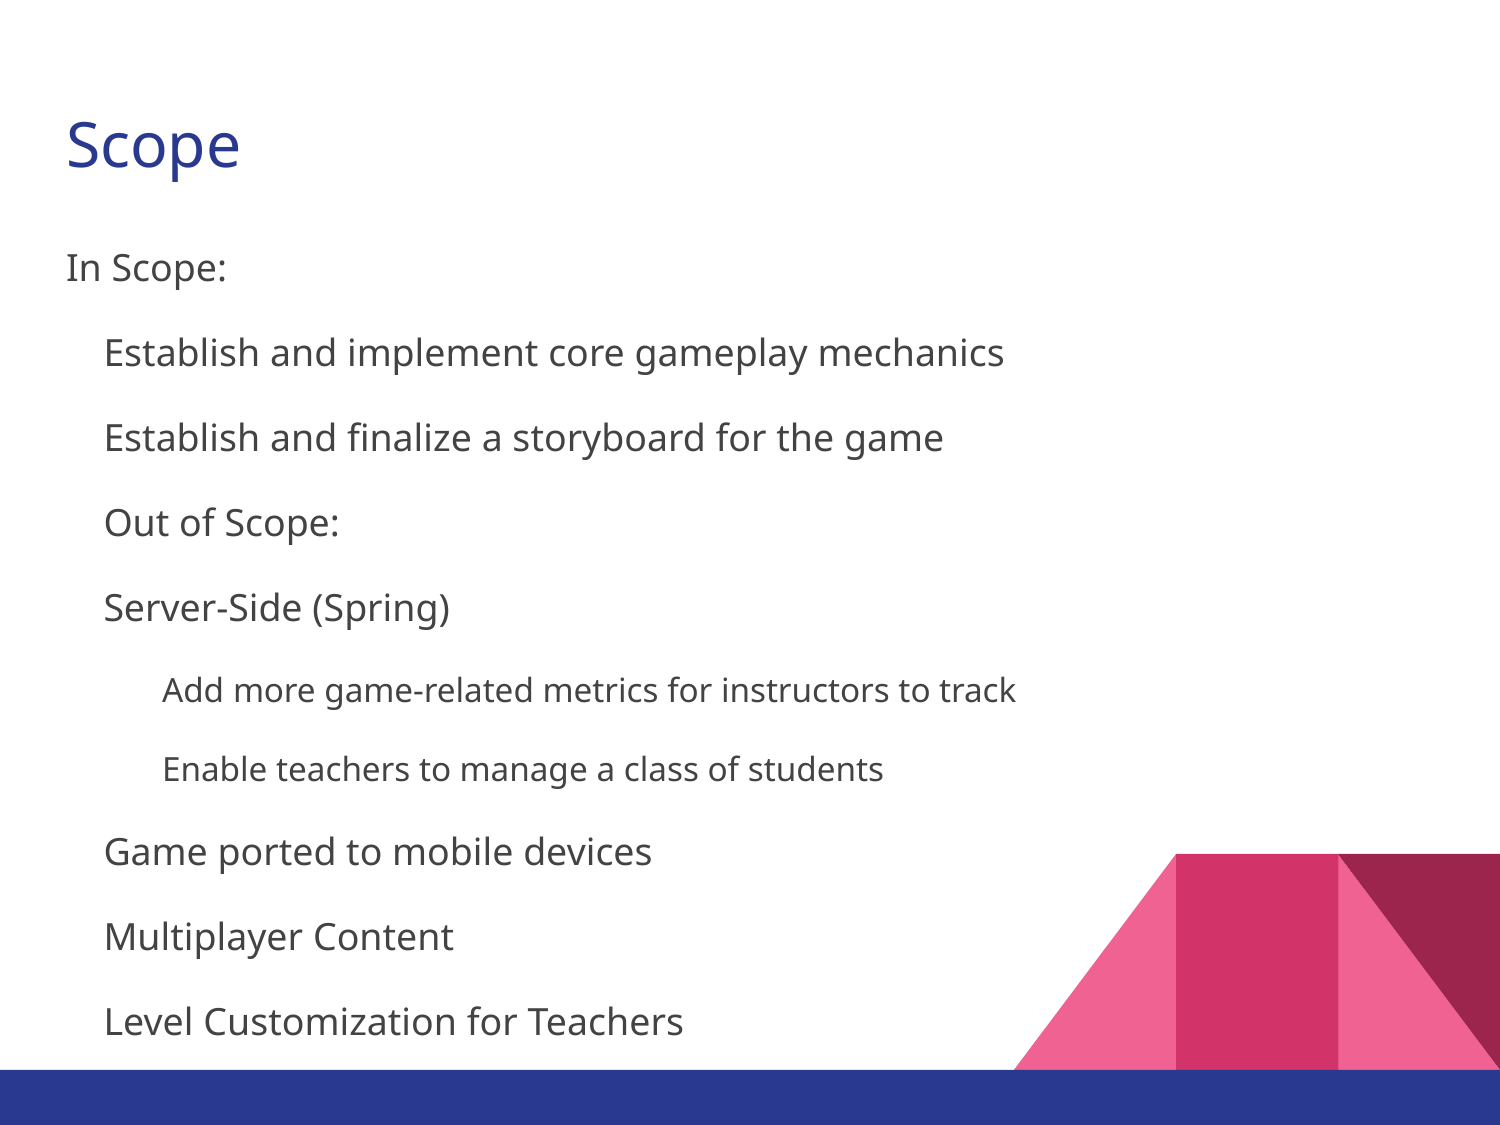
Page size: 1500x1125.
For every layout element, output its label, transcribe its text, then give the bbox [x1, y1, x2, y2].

list In Scope: Establish and implement core gameplay mechanics Establish and finalize a storyboard for the game Out of Scope: Server-Side (Spring) Add more game-related metrics for instructors to track Enable teachers to manage a class of students Game ported to mobile devices Multiplayer Content Level Customization for Teachers [51, 222, 1449, 953]
title Scope [51, 89, 1449, 222]
